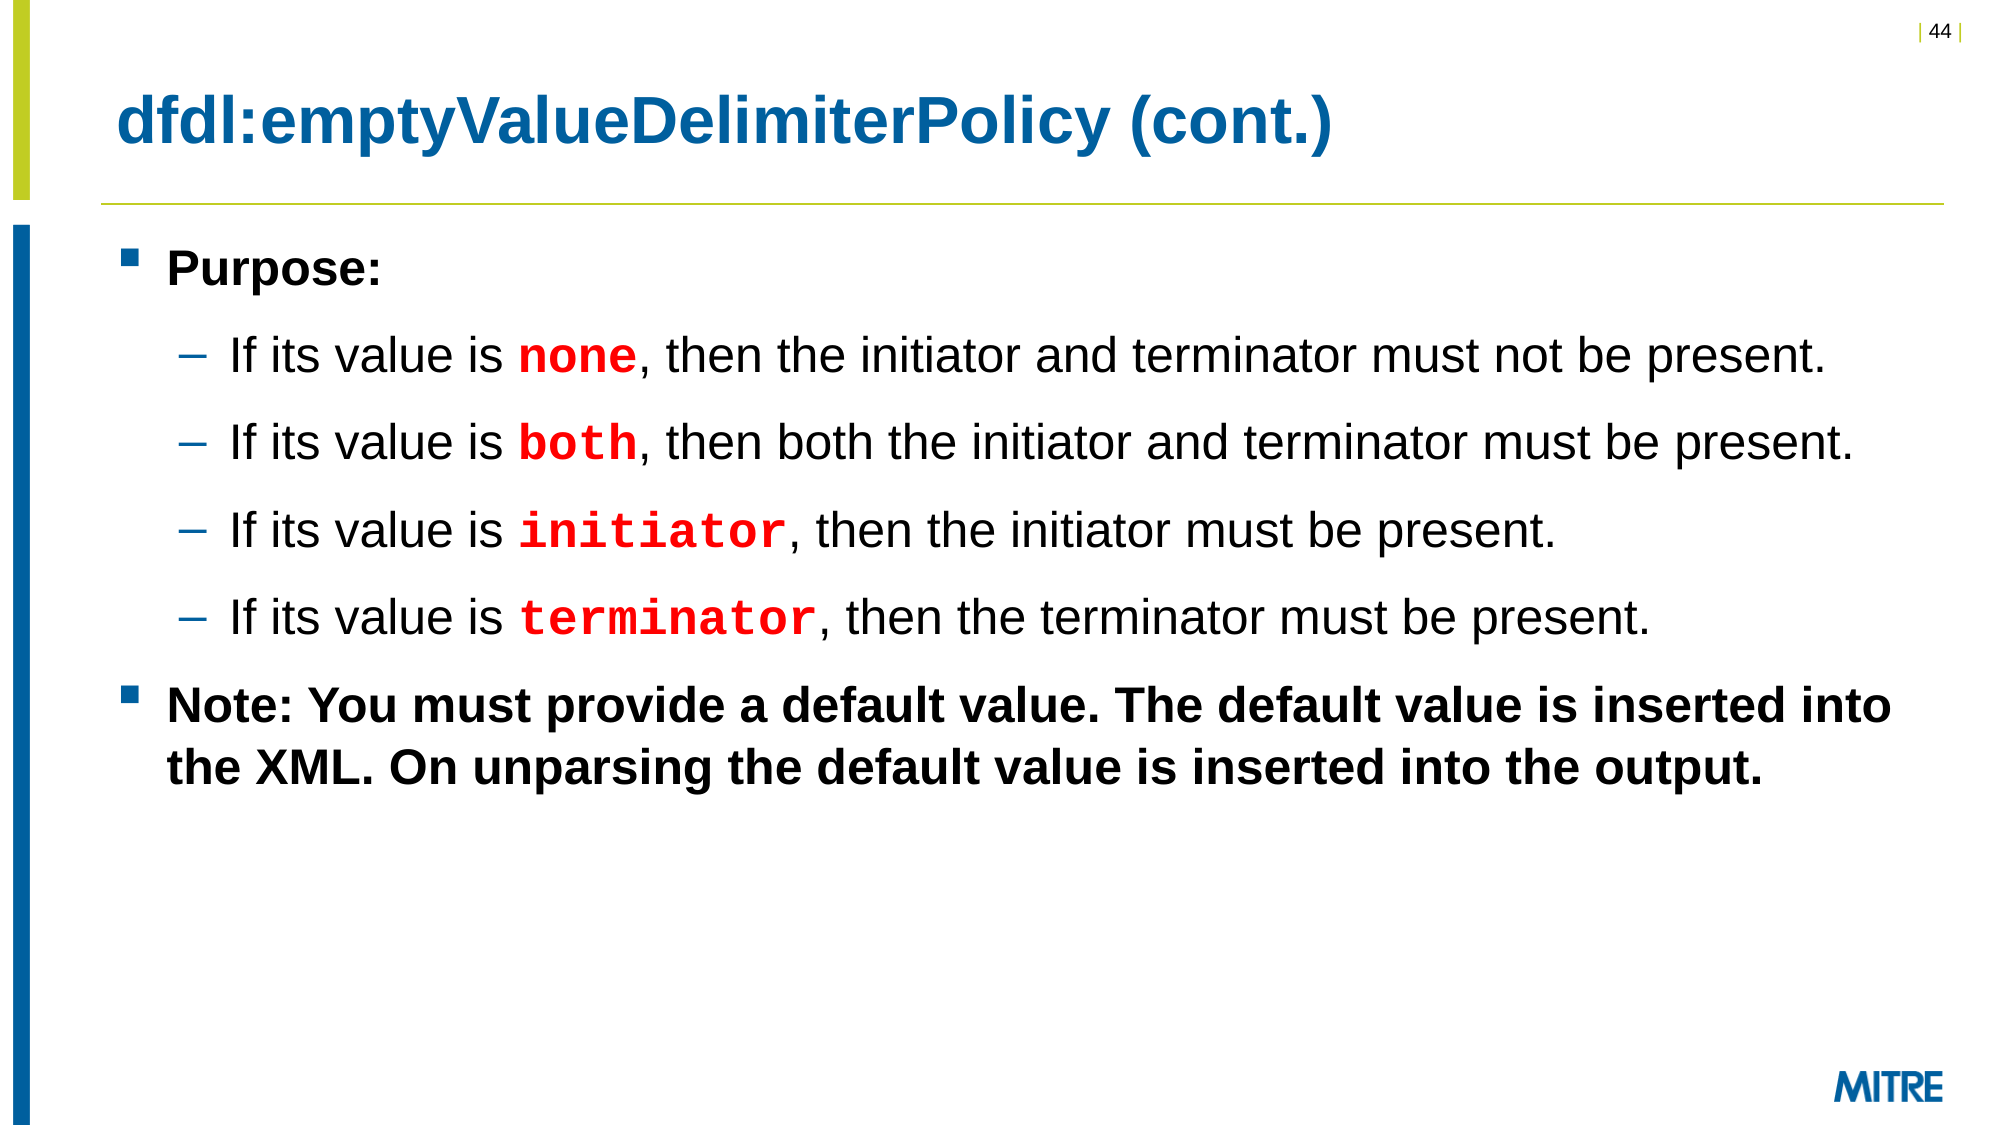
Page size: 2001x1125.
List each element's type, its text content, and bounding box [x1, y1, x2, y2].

picture [1834, 1068, 1945, 1109]
title dfdl:emptyValueDelimiterPolicy (cont.) [101, 60, 1945, 184]
list Purpose: If its value is none, then the initiator and terminator must not be present. If its value is both, then both the initiator and terminator must be present. If its value is initiator, then the initiator must be present. If its value is terminator, then the terminator must be present. Note: You must provide a default value. The default value is inserted into the XML. On unparsing the default value is inserted into the output. [101, 224, 1945, 1012]
